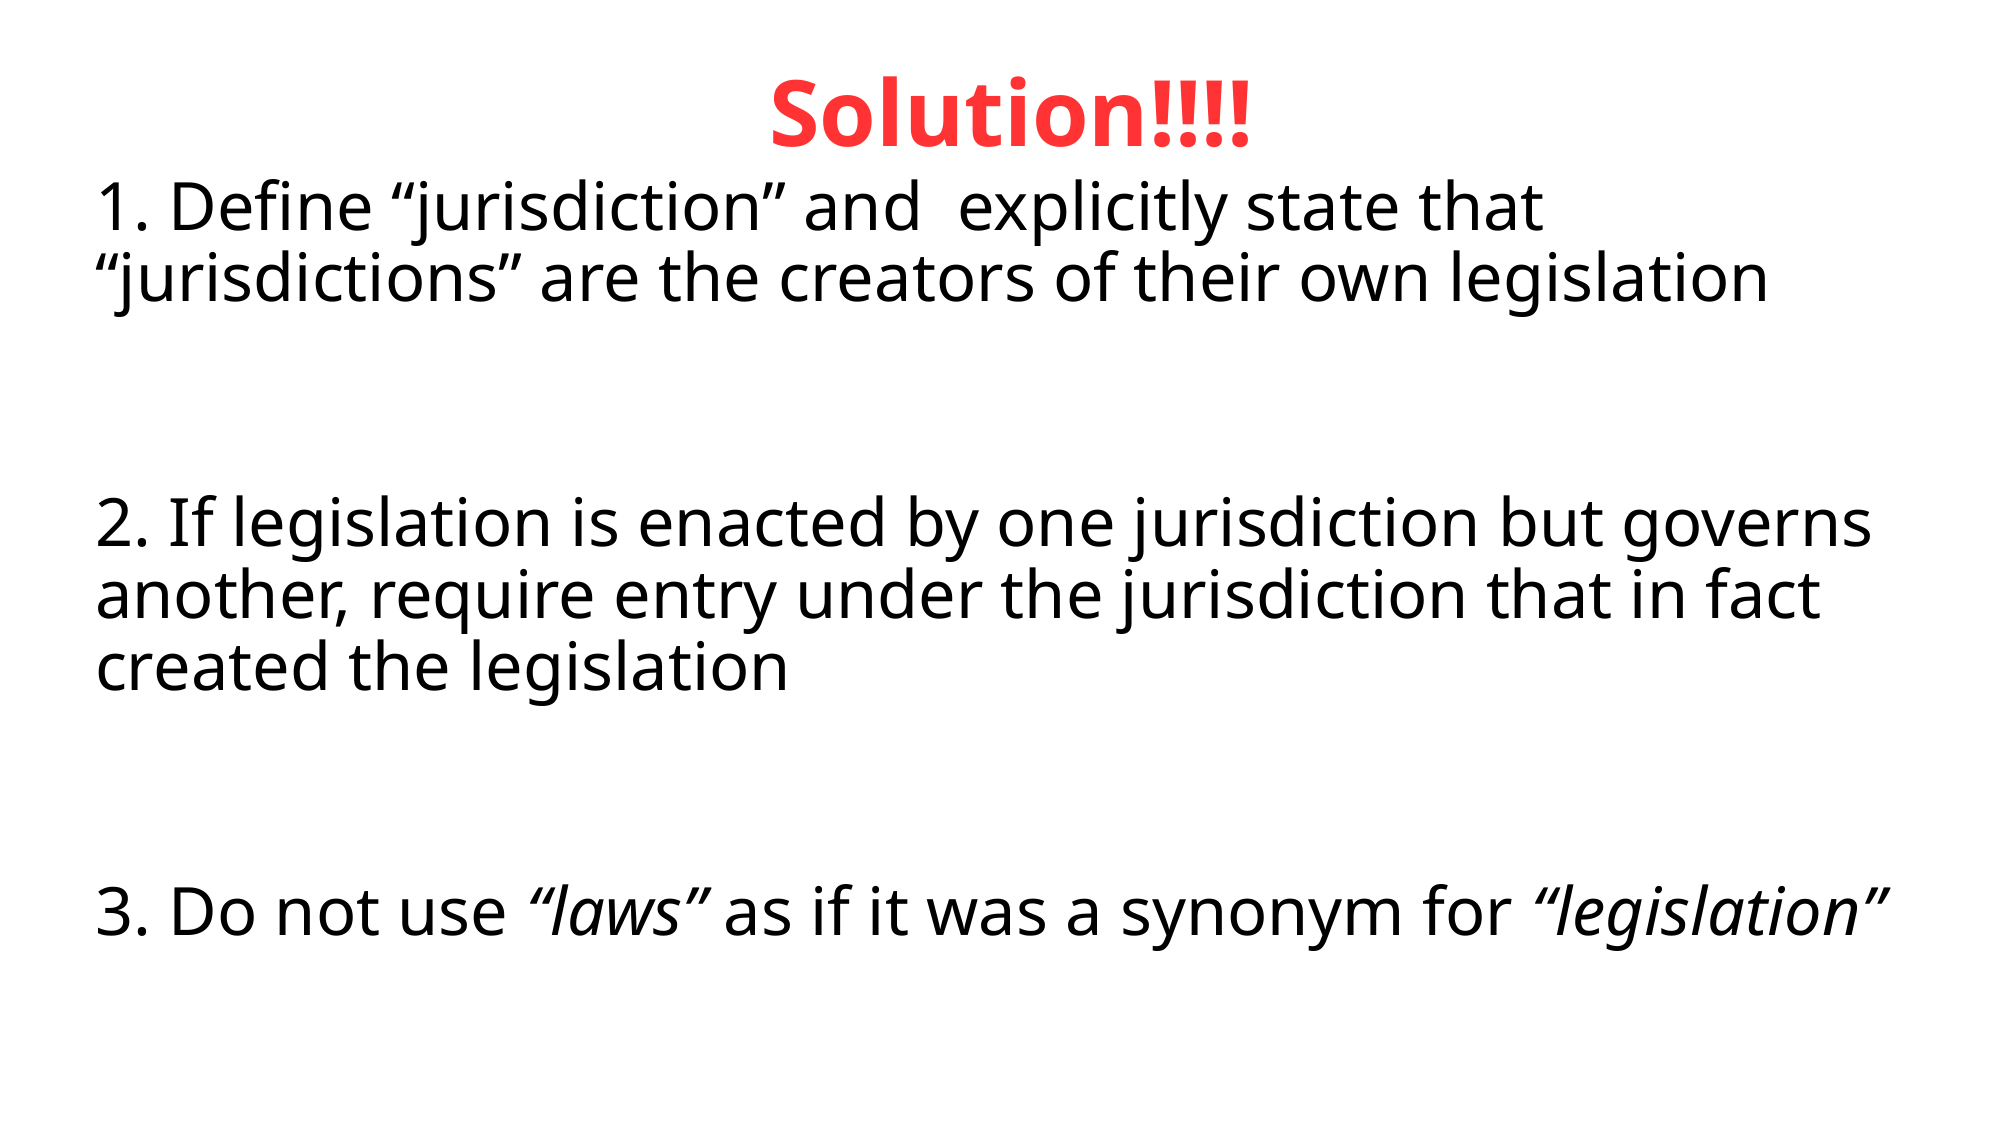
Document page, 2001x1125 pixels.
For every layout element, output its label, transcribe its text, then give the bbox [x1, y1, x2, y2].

title Solution!!!! [137, 59, 1863, 164]
list 1. Define “jurisdiction” and explicitly state that “jurisdictions” are the creators of their own legislation 2. If legislation is enacted by one jurisdiction but governs another, require entry under the jurisdiction that in fact created the legislation 3. Do not use “laws” as if it was a synonym for “legislation” [80, 164, 1979, 1079]
